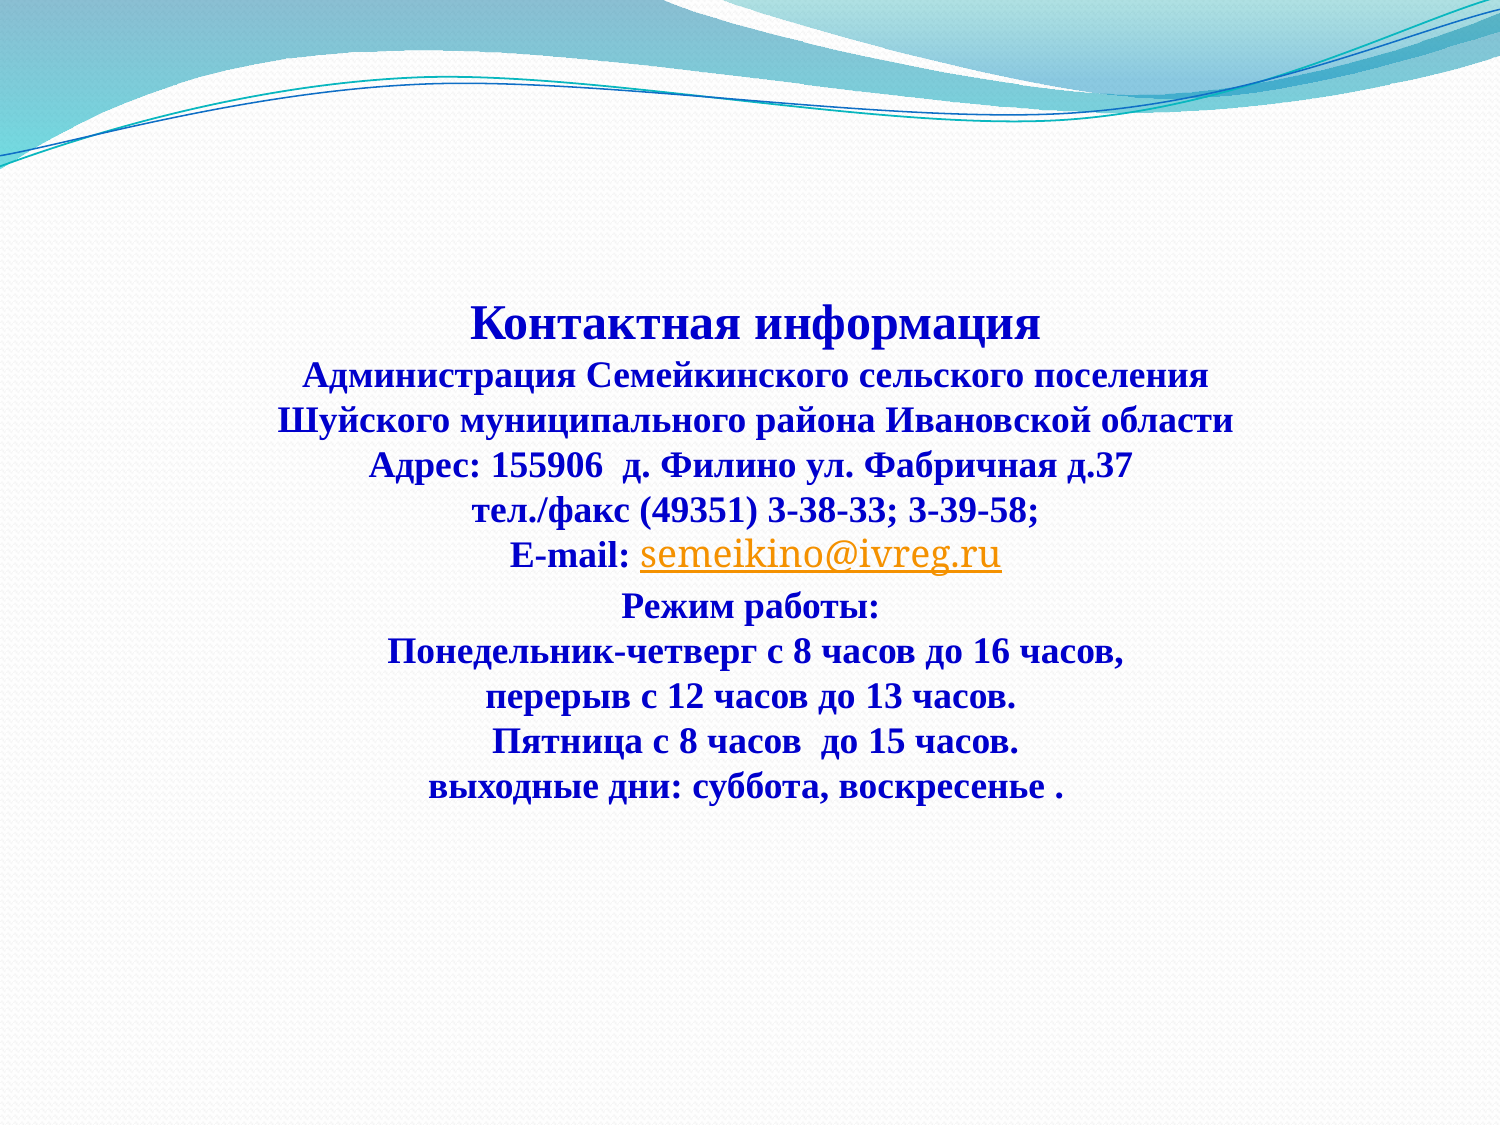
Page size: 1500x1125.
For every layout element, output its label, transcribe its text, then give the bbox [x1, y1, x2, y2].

text_box Контактная информация Администрация Семейкинского сельского поселения Шуйского муниципального района Ивановской области Адрес: 155906 д. Филино ул. Фабричная д.37 тел./факс (49351) 3-38-33; 3-39-58; E-mail: semeikino@ivreg.ru Режим работы: Понедельник-четверг с 8 часов до 16 часов, перерыв с 12 часов до 13 часов. Пятница с 8 часов до 15 часов. выходные дни: суббота, воскресенье . [218, 282, 1294, 813]
